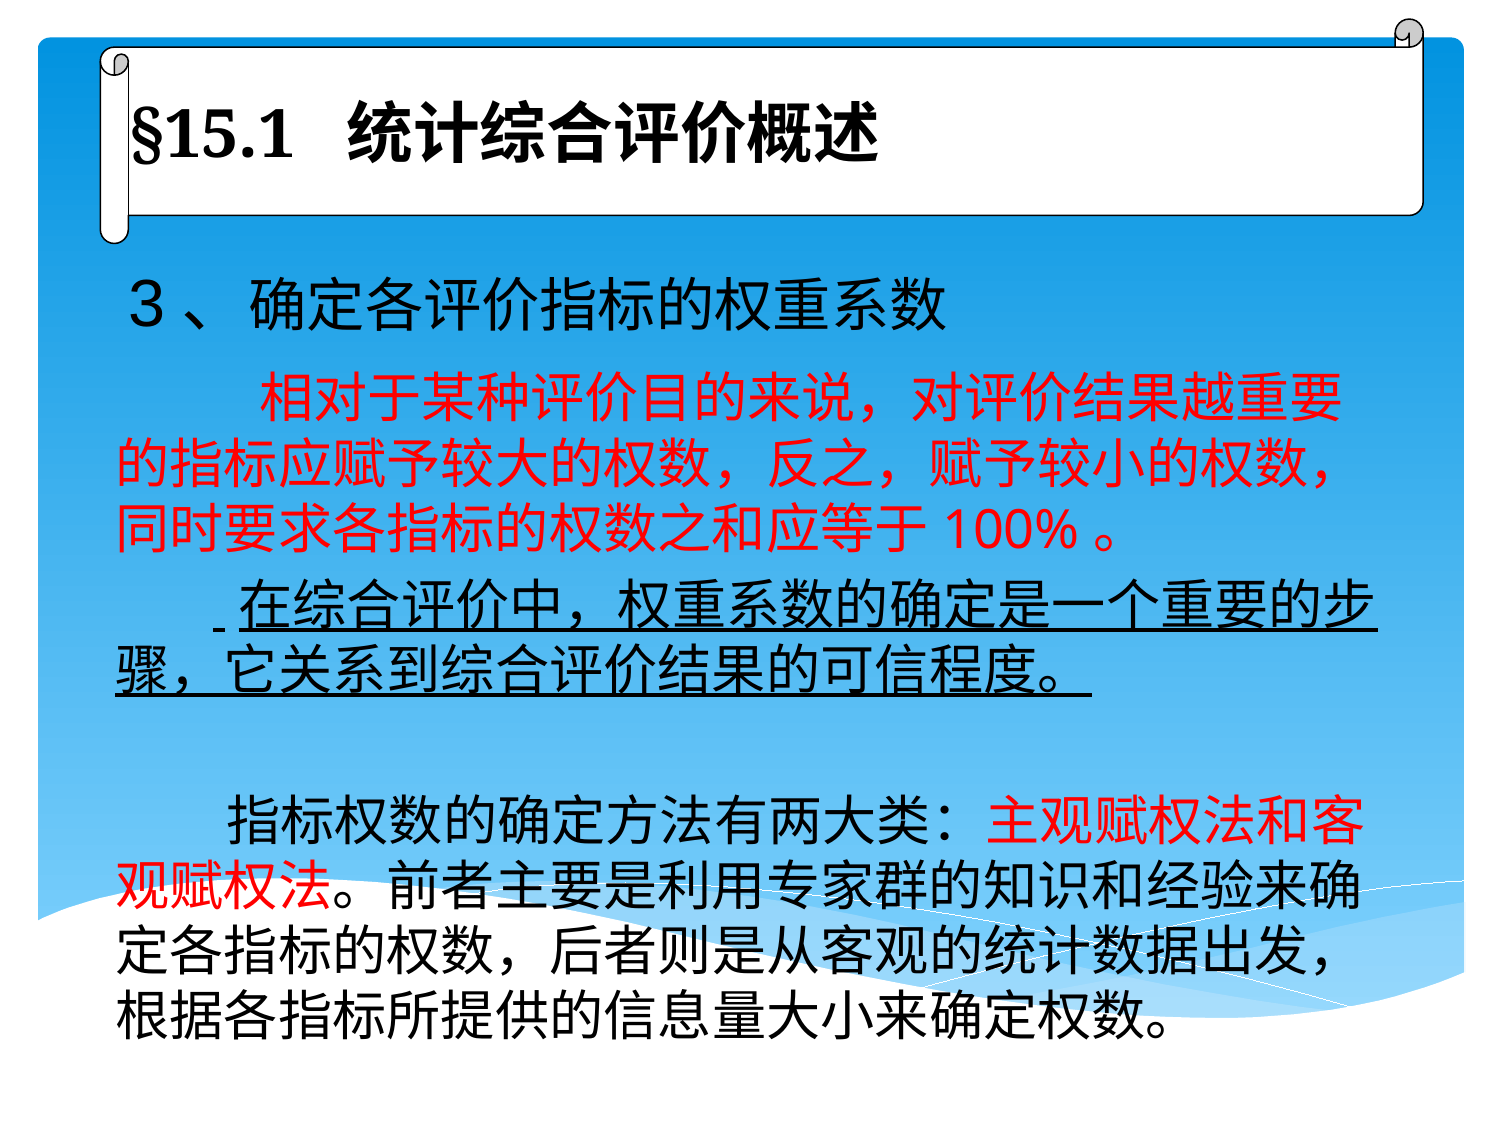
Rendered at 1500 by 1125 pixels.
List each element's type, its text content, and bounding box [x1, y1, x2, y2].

text_box 3、确定各评价指标的权重系数 [76, 224, 1352, 348]
text_box §15.1 统计综合评价概述 [100, 19, 1424, 244]
subtitle 相对于某种评价目的来说，对评价结果越重要的指标应赋予较大的权数，反之，赋予较小的权数，同时要求各指标的权数之和应等于100%。 在综合评价中，权重系数的确定是一个重要的步骤，它关系到综合评价结果的可信程度。 指标权数的确定方法有两大类：主观赋权法和客观赋权法。前者主要是利用专家群的知识和经验来确定各指标的权数，后者则是从客观的统计数据出发，根据各指标所提供的信息量大小来确定权数。 [100, 351, 1412, 1059]
